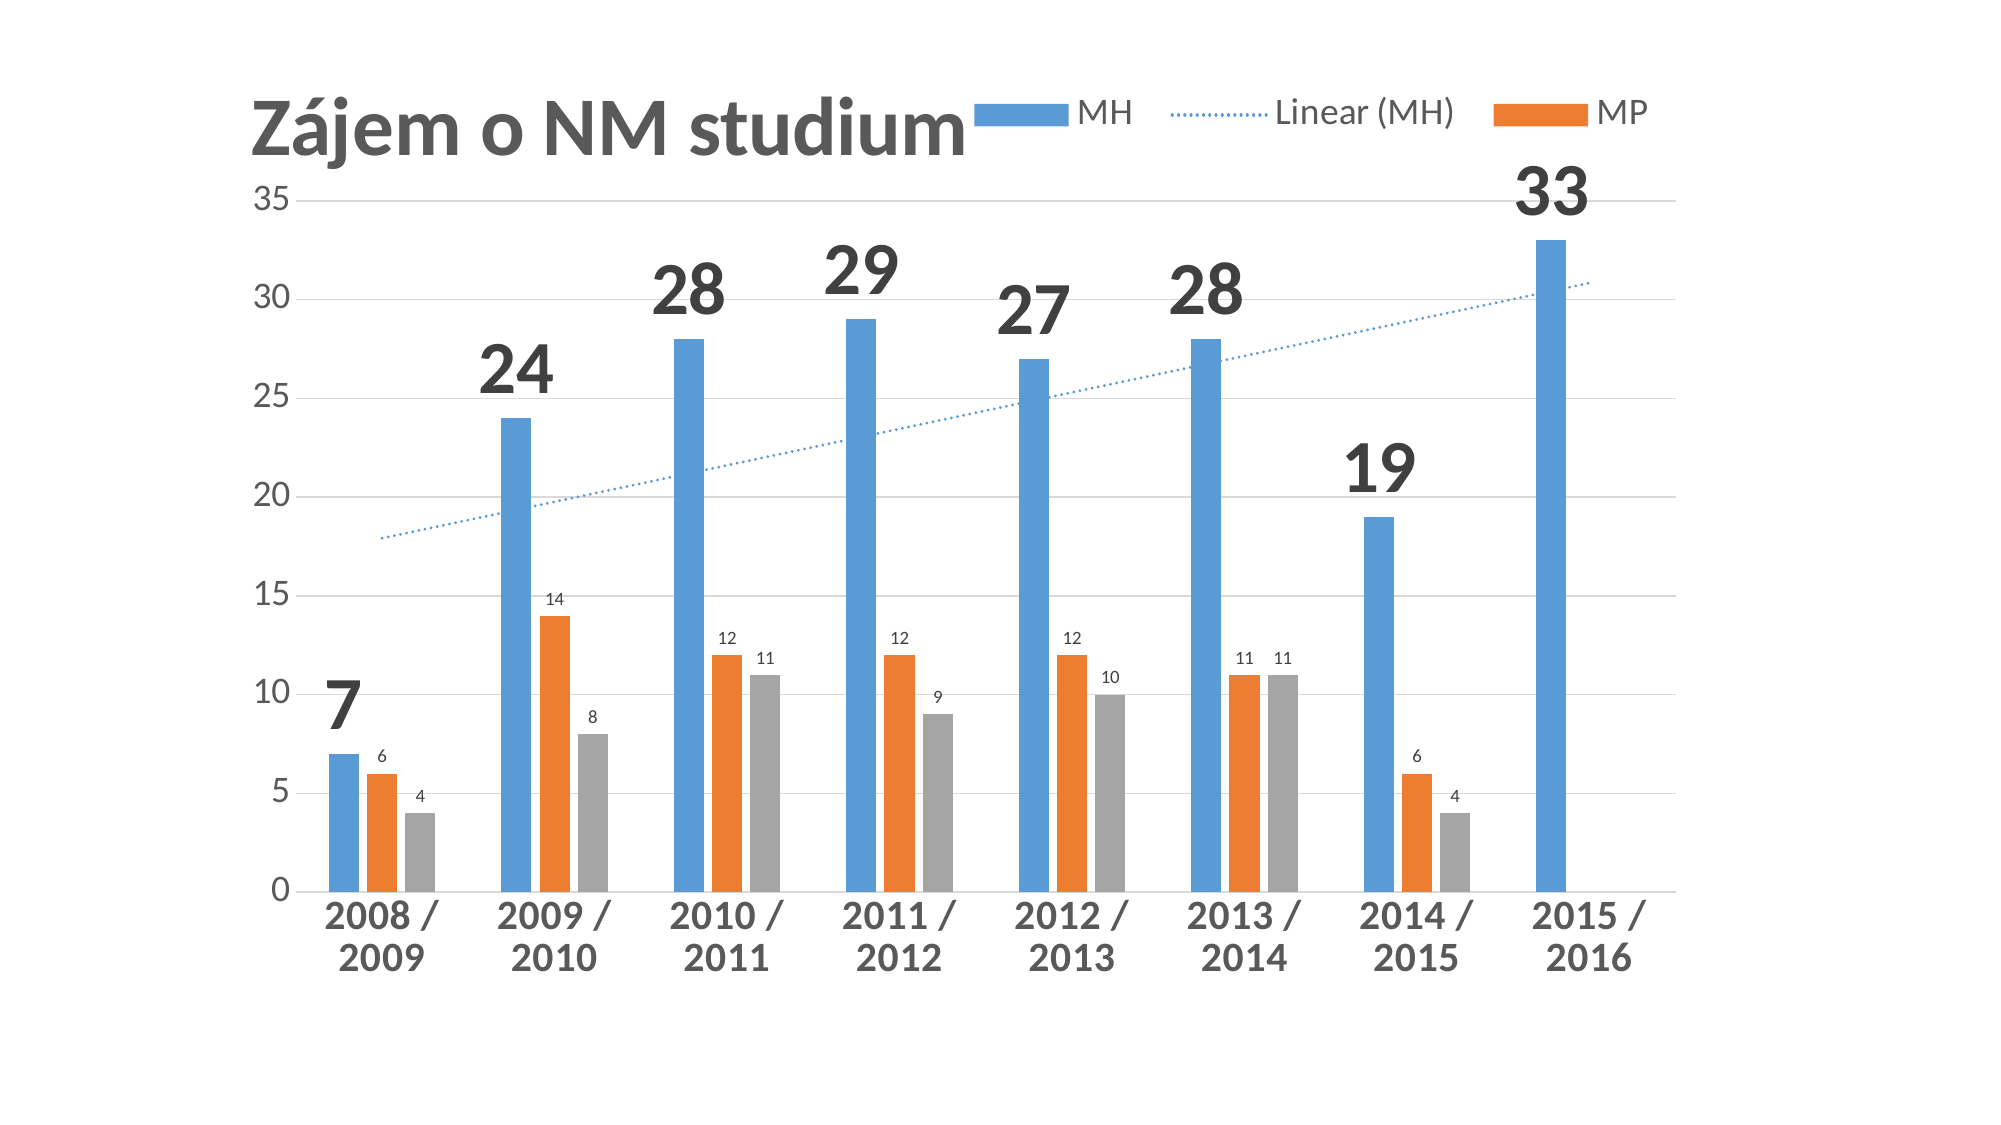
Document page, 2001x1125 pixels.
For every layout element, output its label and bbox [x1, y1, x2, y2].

chart [209, 47, 1677, 1105]
